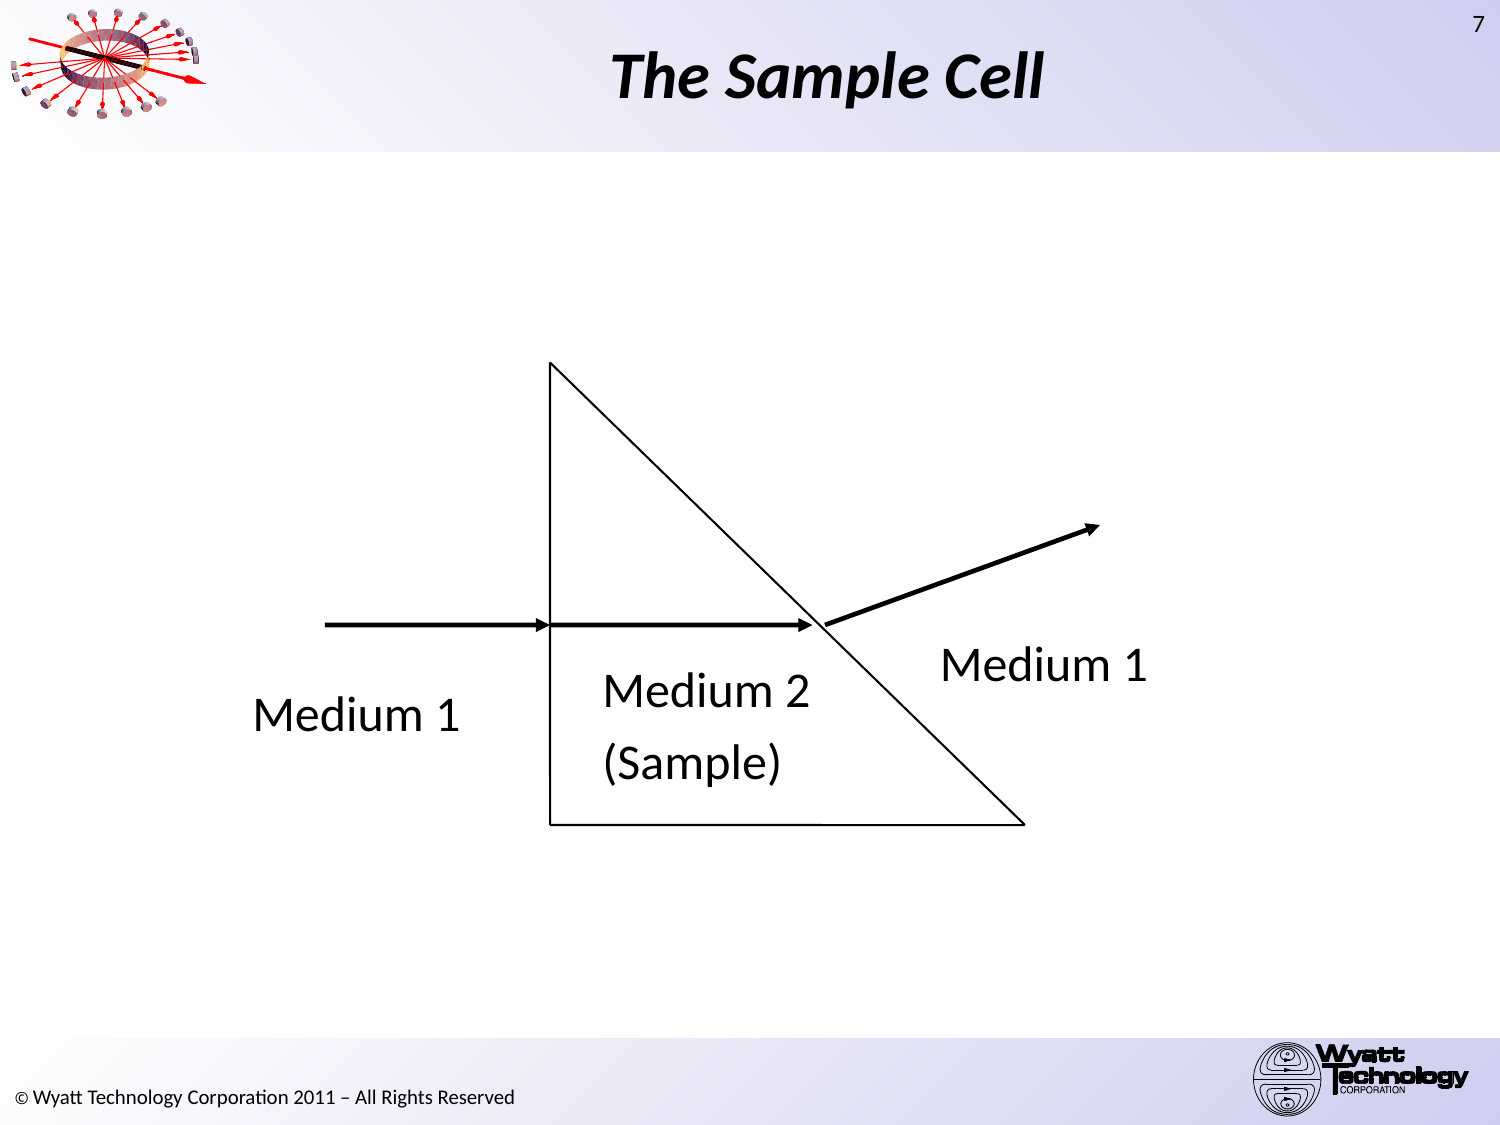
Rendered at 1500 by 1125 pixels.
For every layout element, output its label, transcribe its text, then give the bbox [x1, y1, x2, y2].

text_box Medium 1 [924, 624, 1188, 699]
text_box Medium 2 (Sample) [587, 649, 850, 798]
text_box [324, 618, 549, 632]
text_box Medium 1 [237, 674, 488, 749]
text_box [824, 523, 1100, 626]
text_box [549, 618, 813, 632]
title The Sample Cell [217, 25, 1438, 120]
